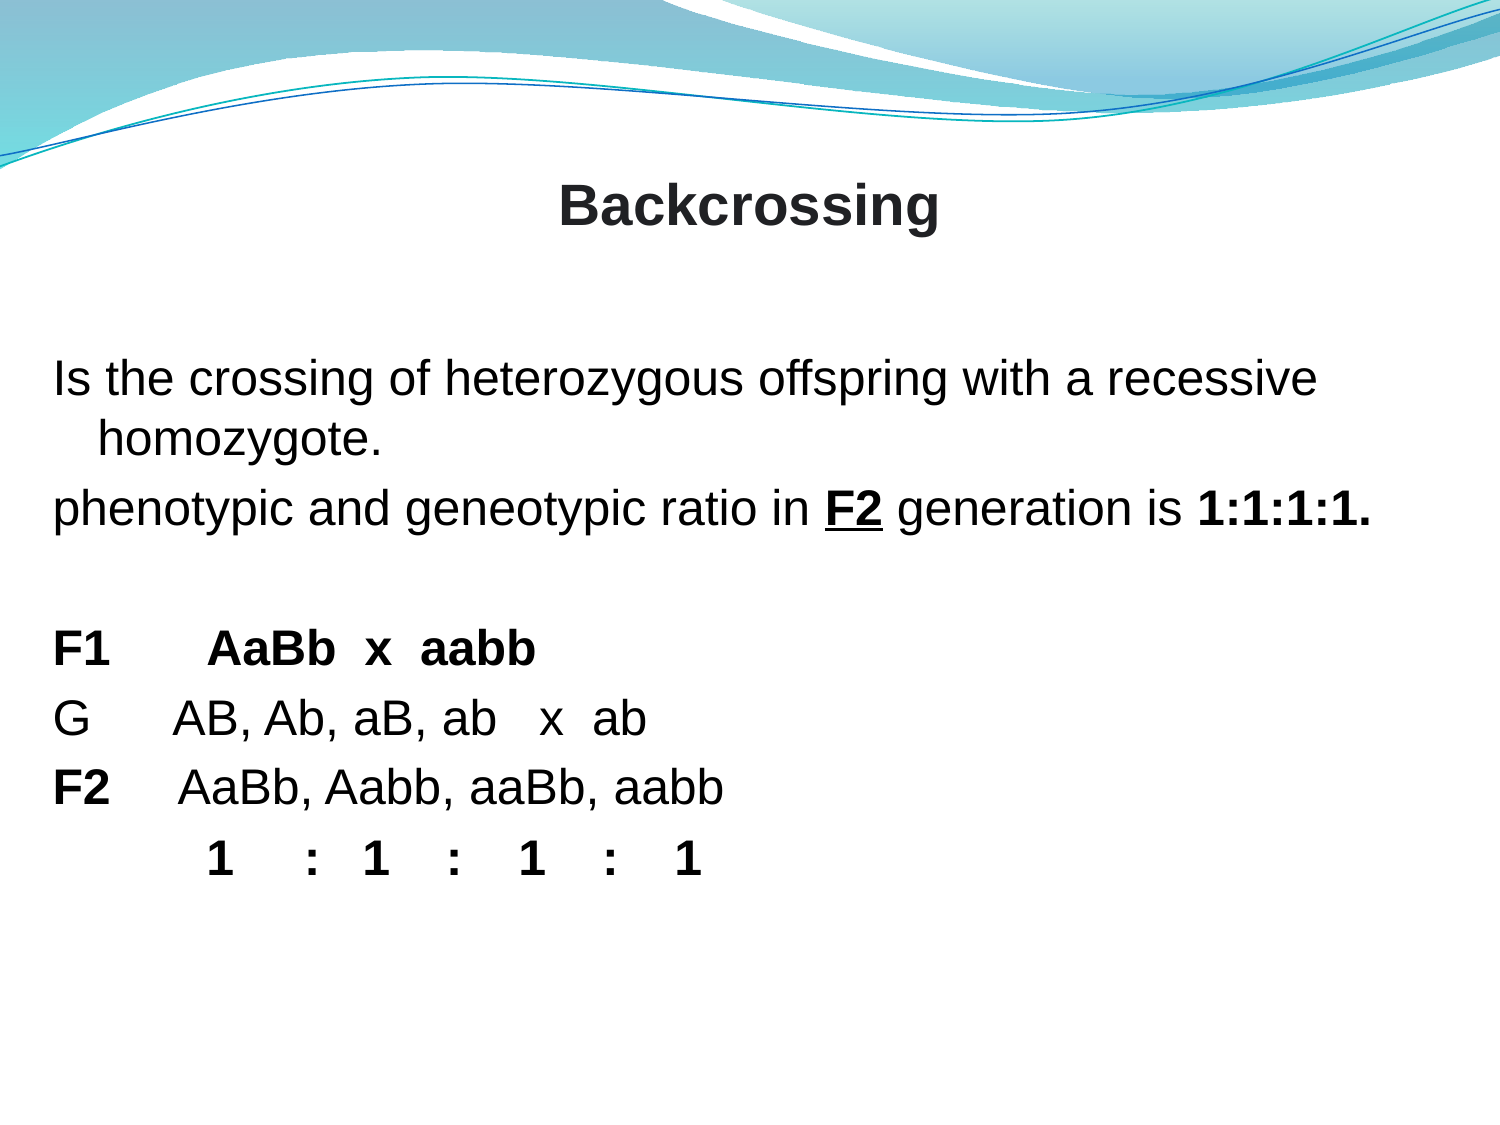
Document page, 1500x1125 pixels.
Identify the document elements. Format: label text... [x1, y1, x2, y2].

list Is the crossing of heterozygous offspring with a recessive homozygote. phenotypic and geneotypic ratio in F2 generation is 1:1:1:1. F1 AaBb x aabb G AB, Ab, aB, ab x ab F2 AaBb, Aabb, aaBb, aabb 1 : 1 : 1 : 1 [37, 337, 1463, 1038]
title Backcrossing [75, 115, 1425, 238]
